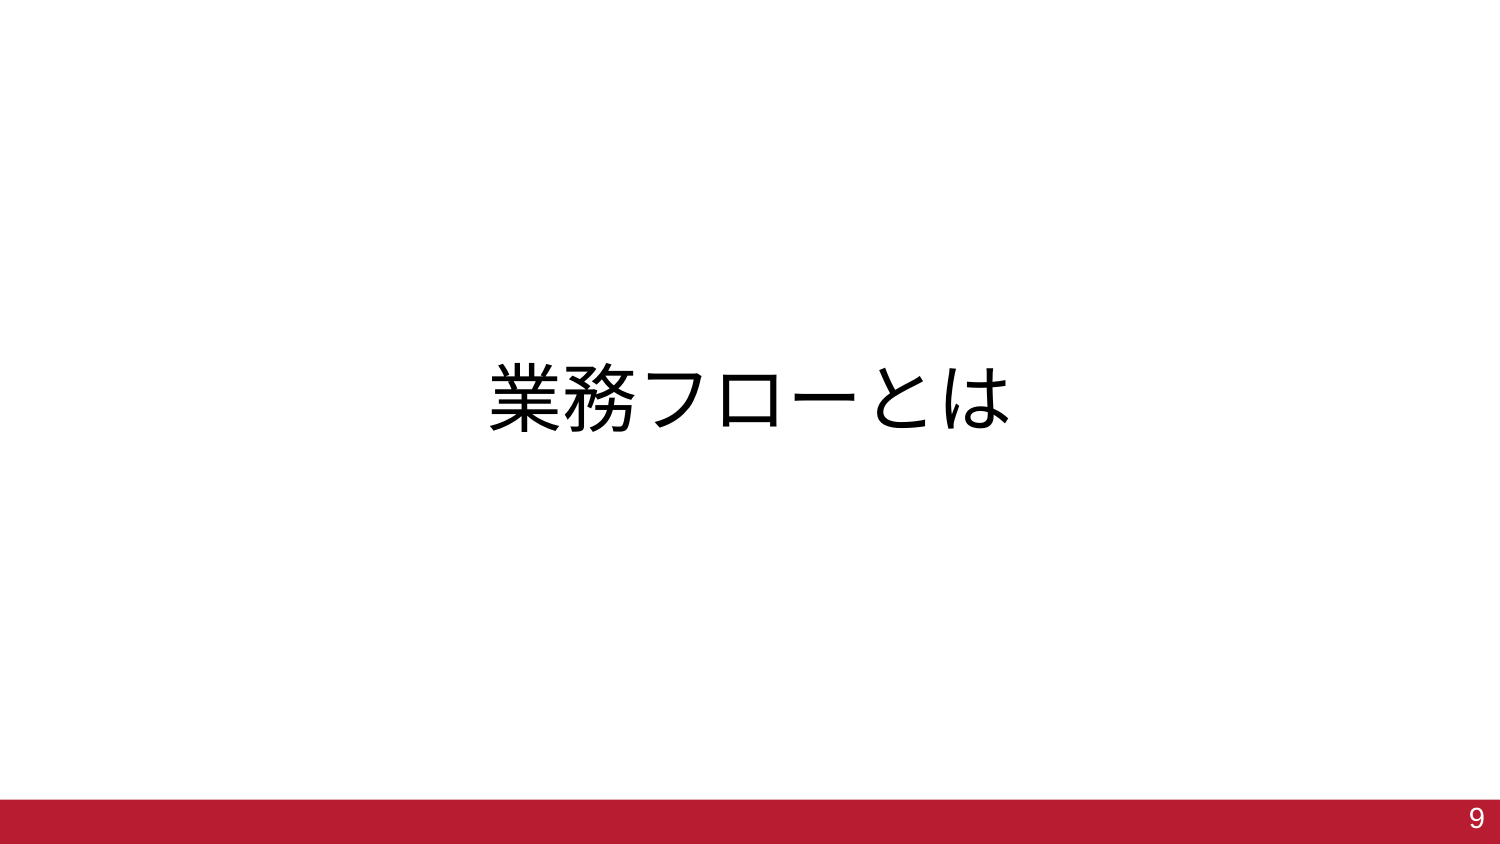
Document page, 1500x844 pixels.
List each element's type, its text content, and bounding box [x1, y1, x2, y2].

title 業務フローとは [51, 327, 1449, 466]
slide_number 9 [1416, 803, 1500, 844]
